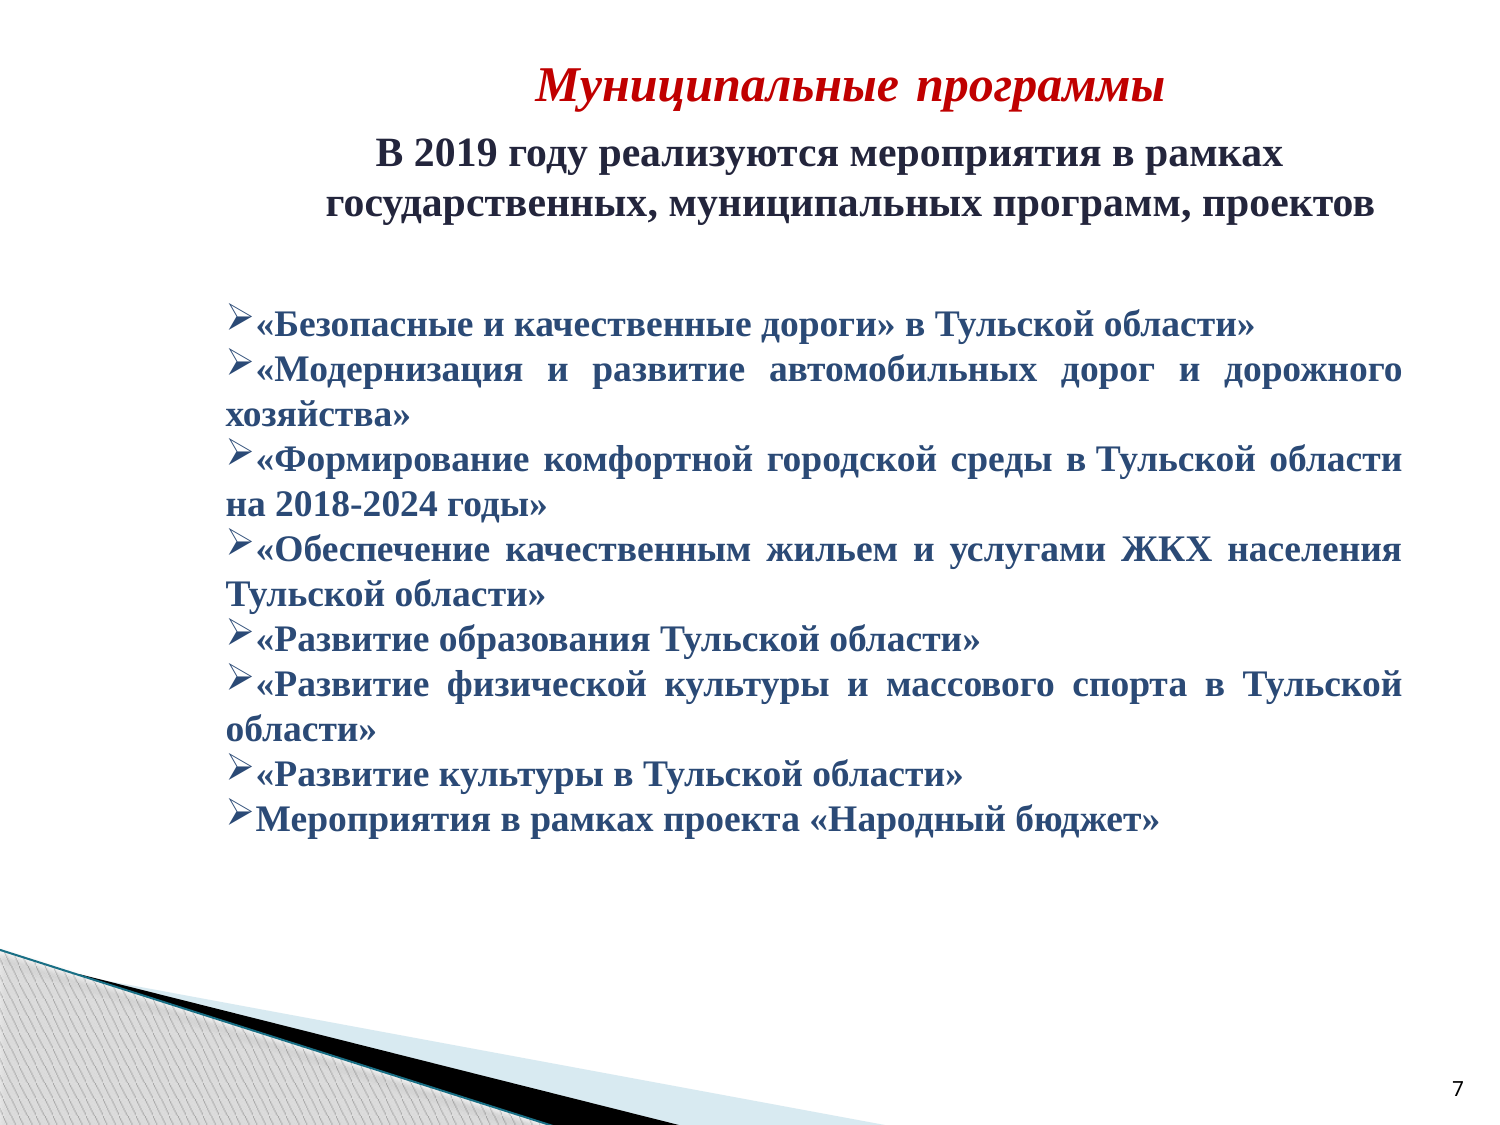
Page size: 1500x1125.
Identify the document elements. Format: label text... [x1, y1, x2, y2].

slide_number 7 [1418, 1051, 1479, 1112]
text_box «Безопасные и качественные дороги» в Тульской области» «Модернизация и развитие автомобильных дорог и дорожного хозяйства» «Формирование комфортной городской среды в Тульской области на 2018-2024 годы» «Обеспечение качественным жильем и услугами ЖКХ населения Тульской области» «Развитие образования Тульской области» «Развитие физической культуры и массового спорта в Тульской области» «Развитие культуры в Тульской области» Мероприятия в рамках проекта «Народный бюджет» [210, 246, 1418, 892]
title Муниципальные программы [235, 45, 1466, 106]
list В 2019 году реализуются мероприятия в рамках государственных, муниципальных программ, проектов [175, 117, 1466, 1025]
